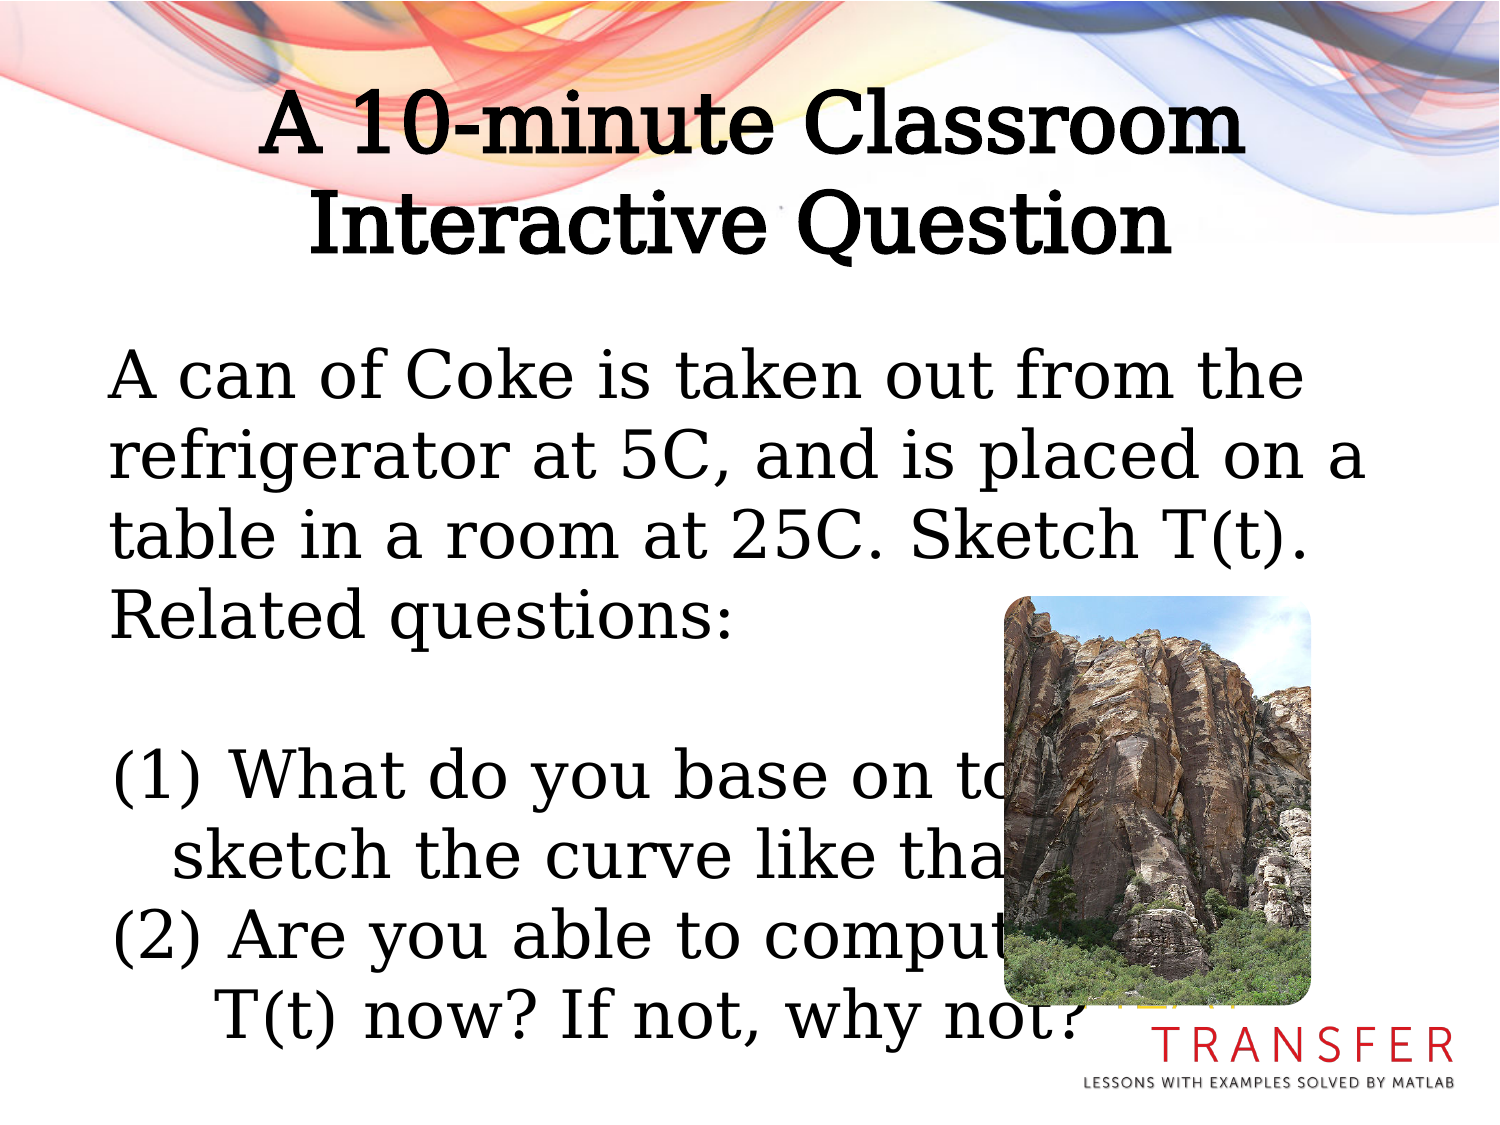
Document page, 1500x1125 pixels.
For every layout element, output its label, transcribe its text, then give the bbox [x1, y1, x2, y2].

text_box A 10-minute Classroom Interactive Question [137, 61, 1370, 277]
picture [0, 1, 1499, 243]
picture [1003, 595, 1312, 1006]
picture [1075, 946, 1464, 1093]
text_box A can of Coke is taken out from the refrigerator at 5C, and is placed on a table in a room at 25C. Sketch T(t). Related questions: (1) What do you base on to sketch the curve like that? (2) Are you able to compute T(t) now? If not, why not? [93, 324, 1422, 1059]
